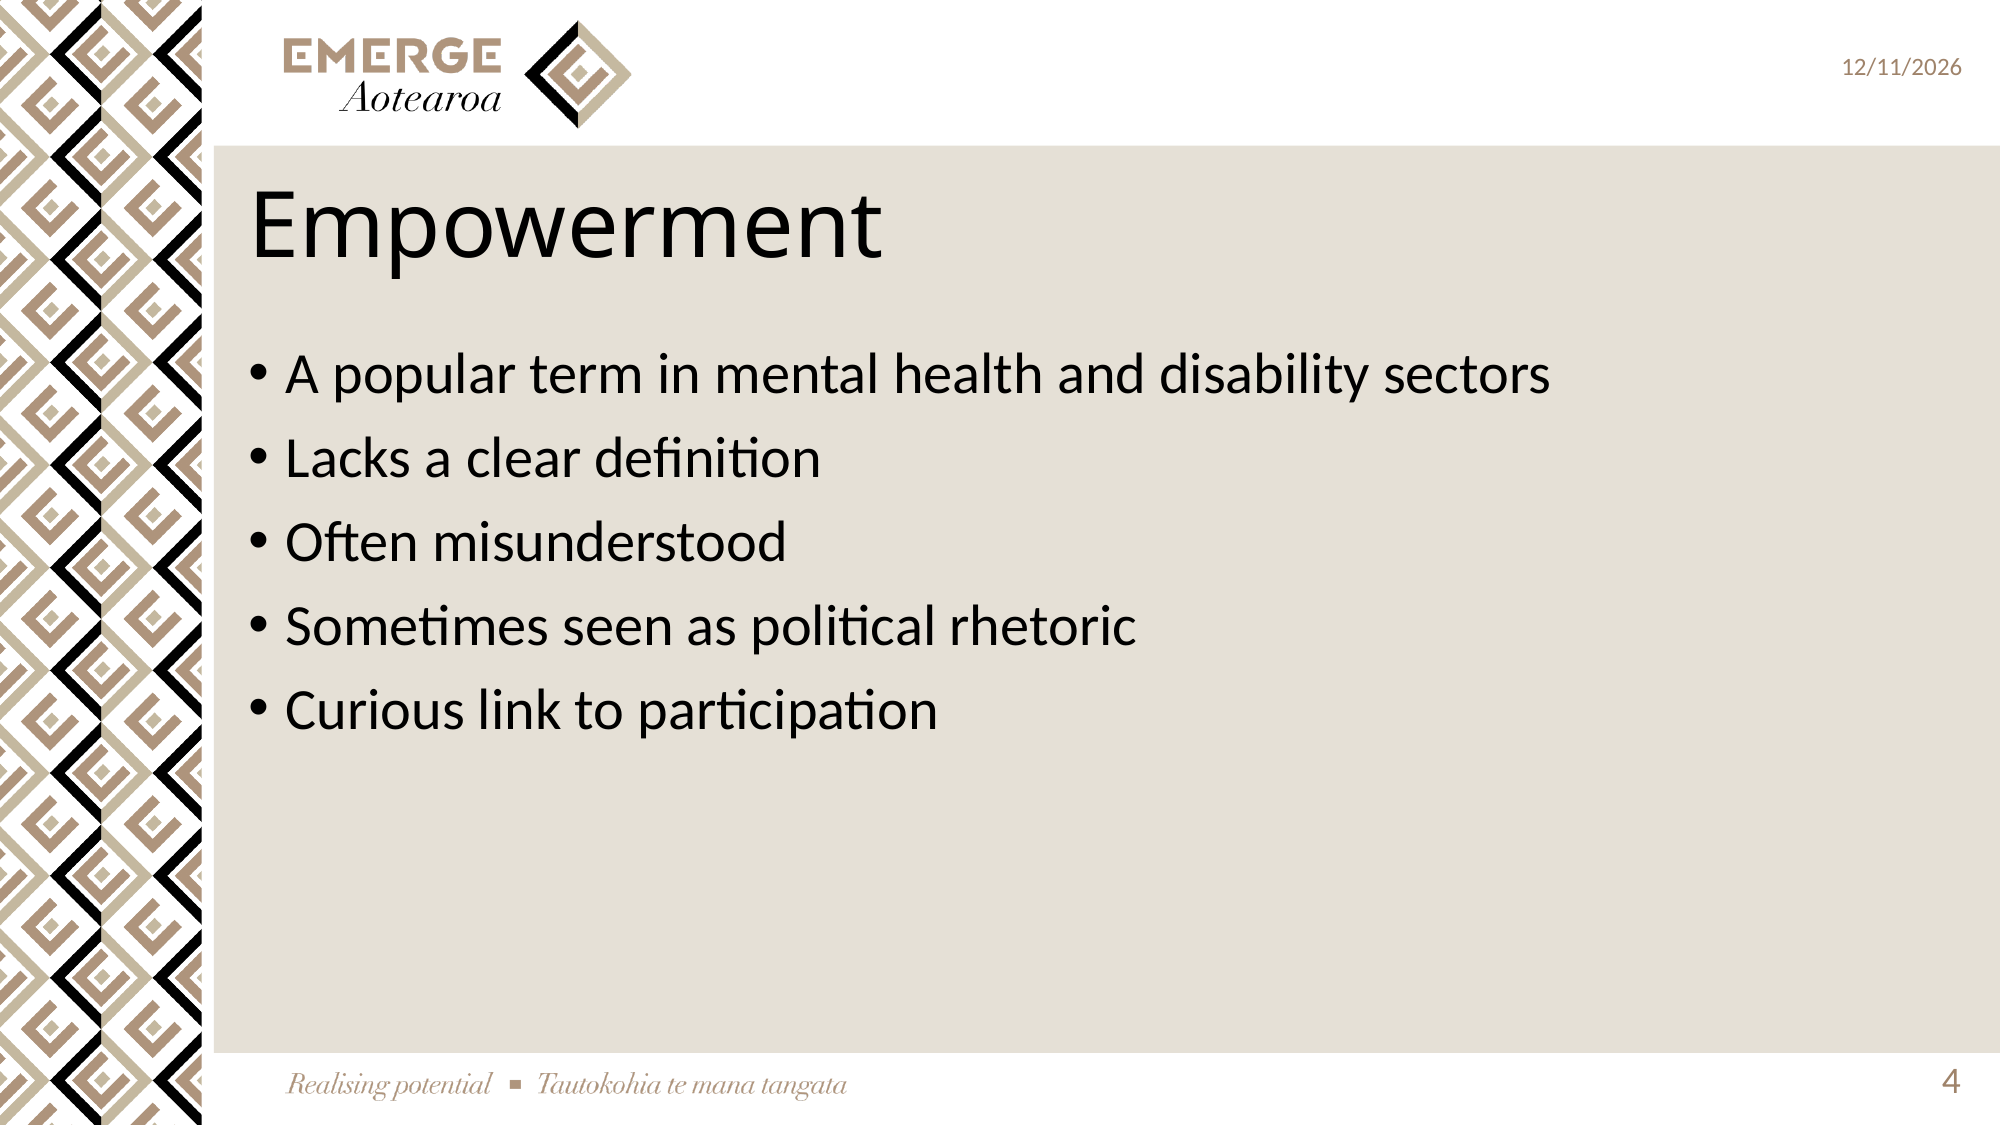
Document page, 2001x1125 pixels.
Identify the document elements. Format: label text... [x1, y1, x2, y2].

picture [0, 0, 202, 1125]
picture [285, 1053, 864, 1101]
title Empowerment [233, 143, 1959, 313]
picture [281, 20, 632, 131]
list A popular term in mental health and disability sectors Lacks a clear definition Often misunderstood Sometimes seen as political rhetoric Curious link to participation [233, 336, 1959, 1050]
